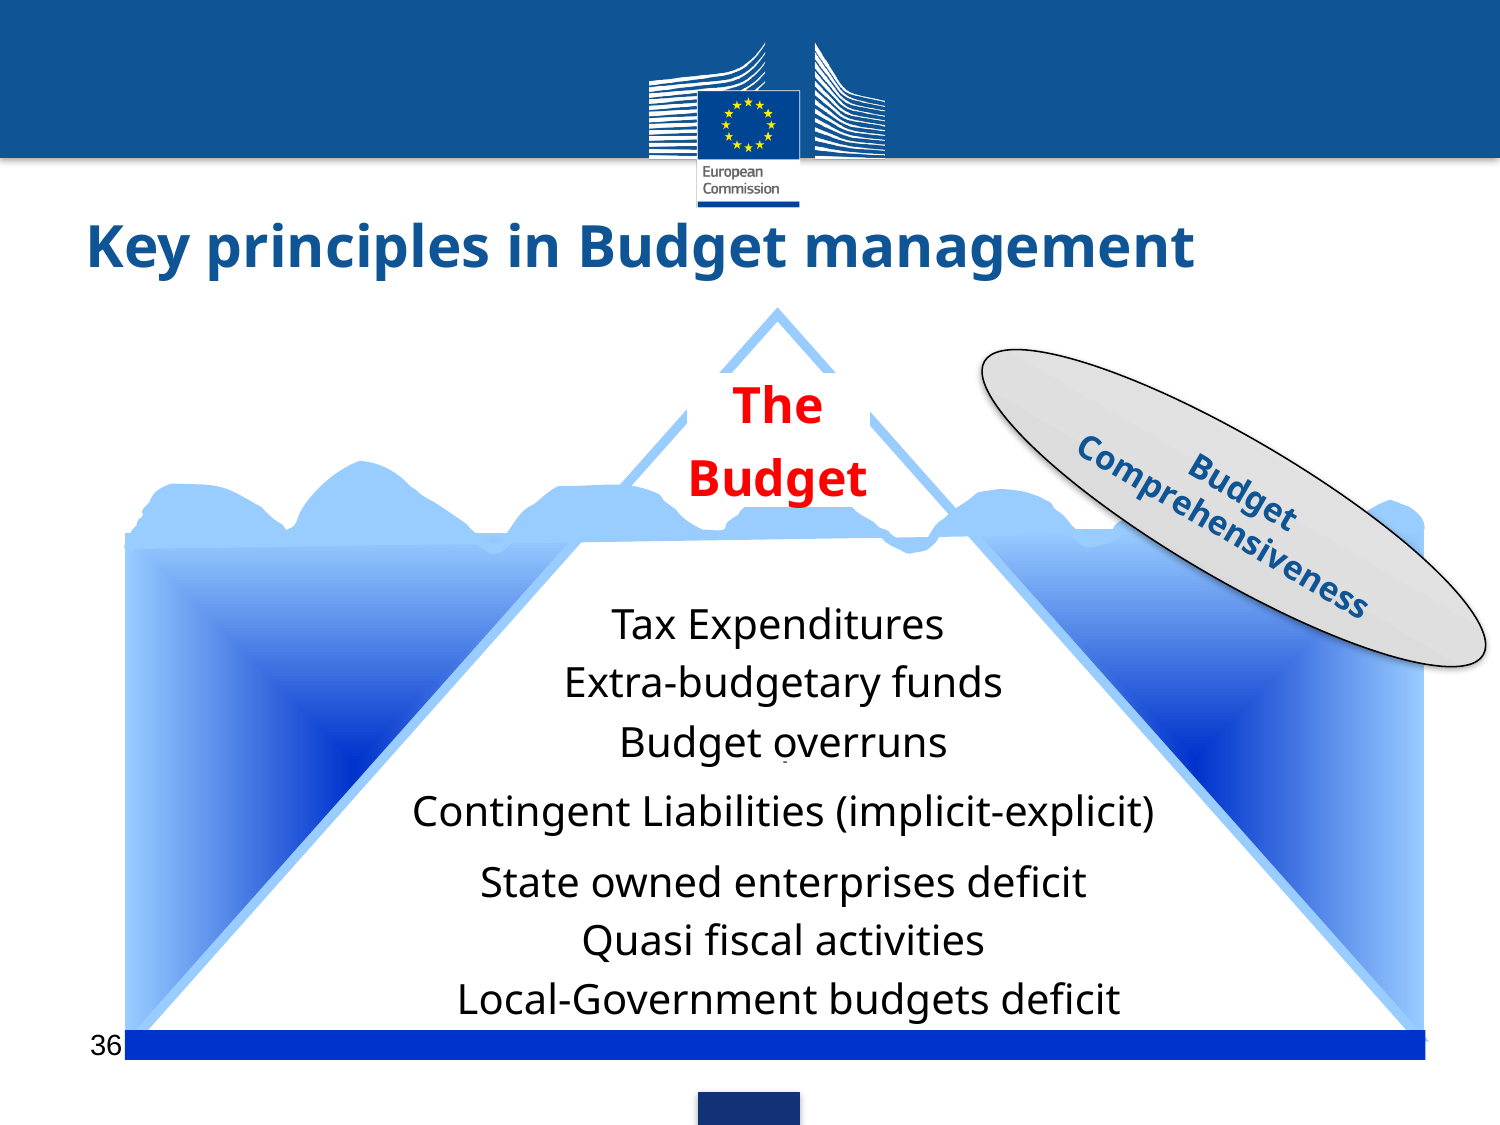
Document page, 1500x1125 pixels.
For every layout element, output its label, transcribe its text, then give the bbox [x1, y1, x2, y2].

text_box [976, 534, 1425, 1030]
title Key principles in Budget management [70, 207, 1421, 282]
text_box [1396, 528, 1425, 555]
text_box [128, 465, 621, 550]
slide_number 36 [74, 1024, 426, 1103]
text_box [141, 416, 1413, 1030]
text_box [124, 532, 573, 1030]
text_box Budget Comprehensiveness [981, 348, 1487, 668]
text_box [956, 493, 1130, 543]
text_box [725, 314, 830, 373]
picture [649, 42, 885, 207]
text_box State owned enterprises deficit [479, 855, 1088, 906]
text_box [1372, 504, 1421, 530]
text_box [124, 1030, 1426, 1060]
text_box The Budget [687, 373, 869, 506]
text_box [1069, 528, 1118, 534]
